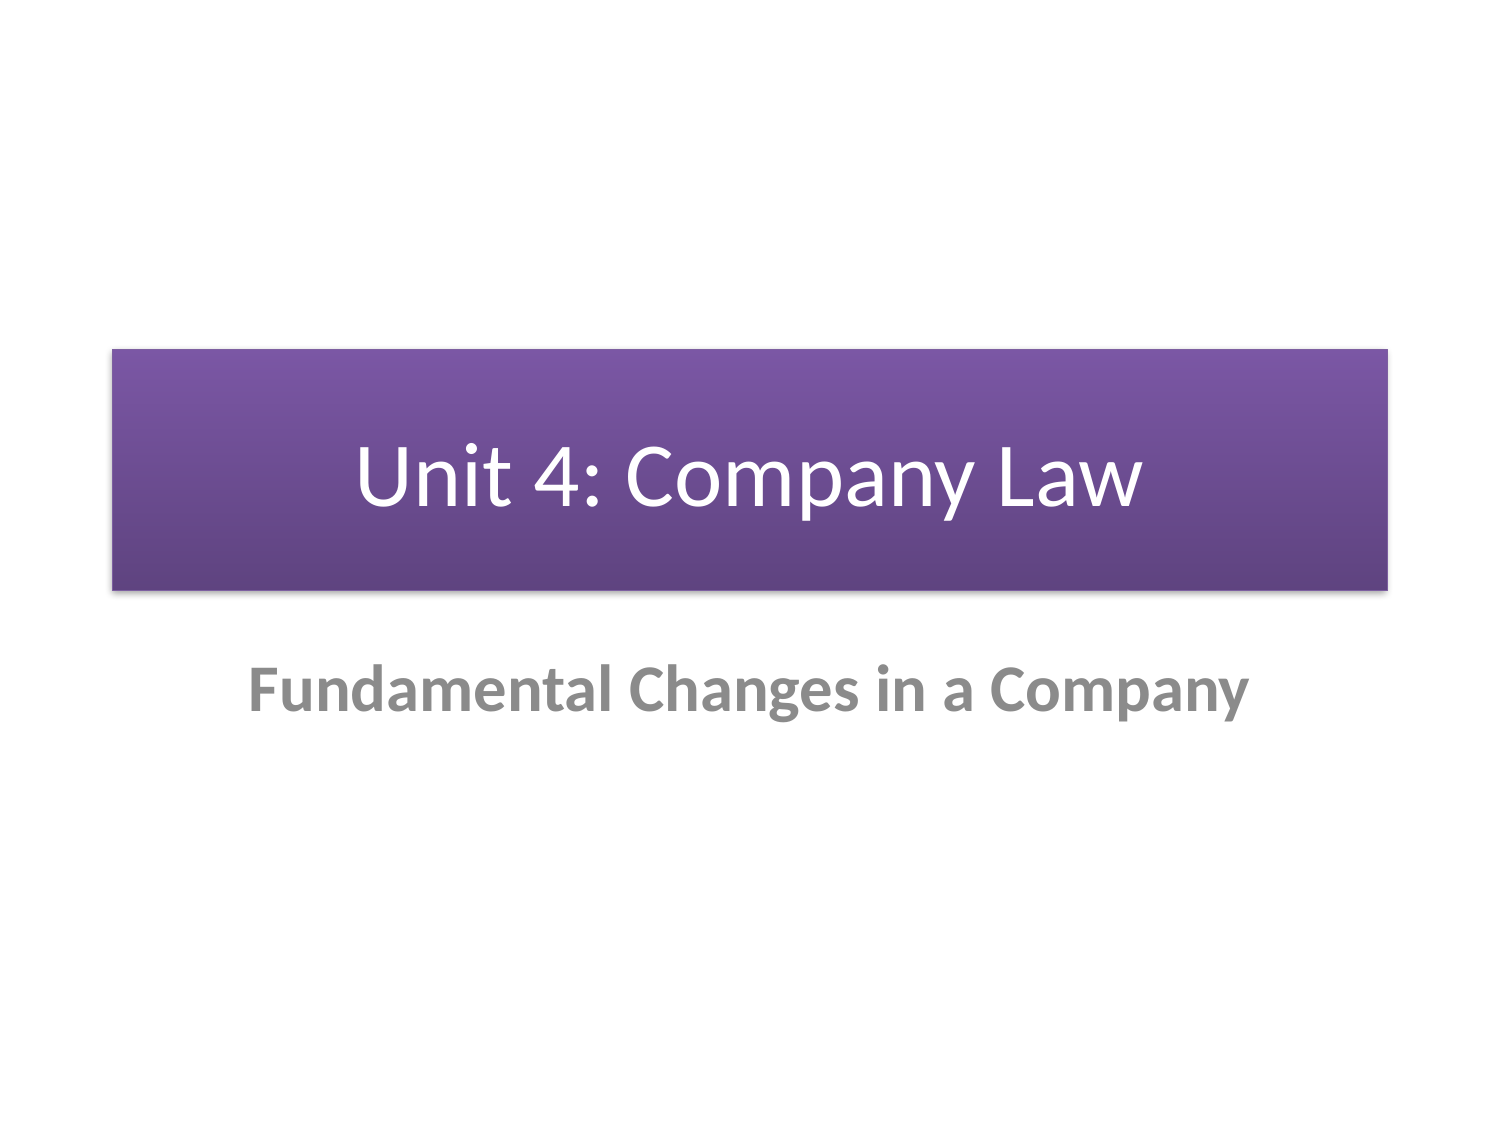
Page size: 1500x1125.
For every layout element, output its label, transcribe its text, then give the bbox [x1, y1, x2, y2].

subtitle Fundamental Changes in a Company [225, 637, 1275, 925]
title Unit 4: Company Law [112, 349, 1388, 591]
